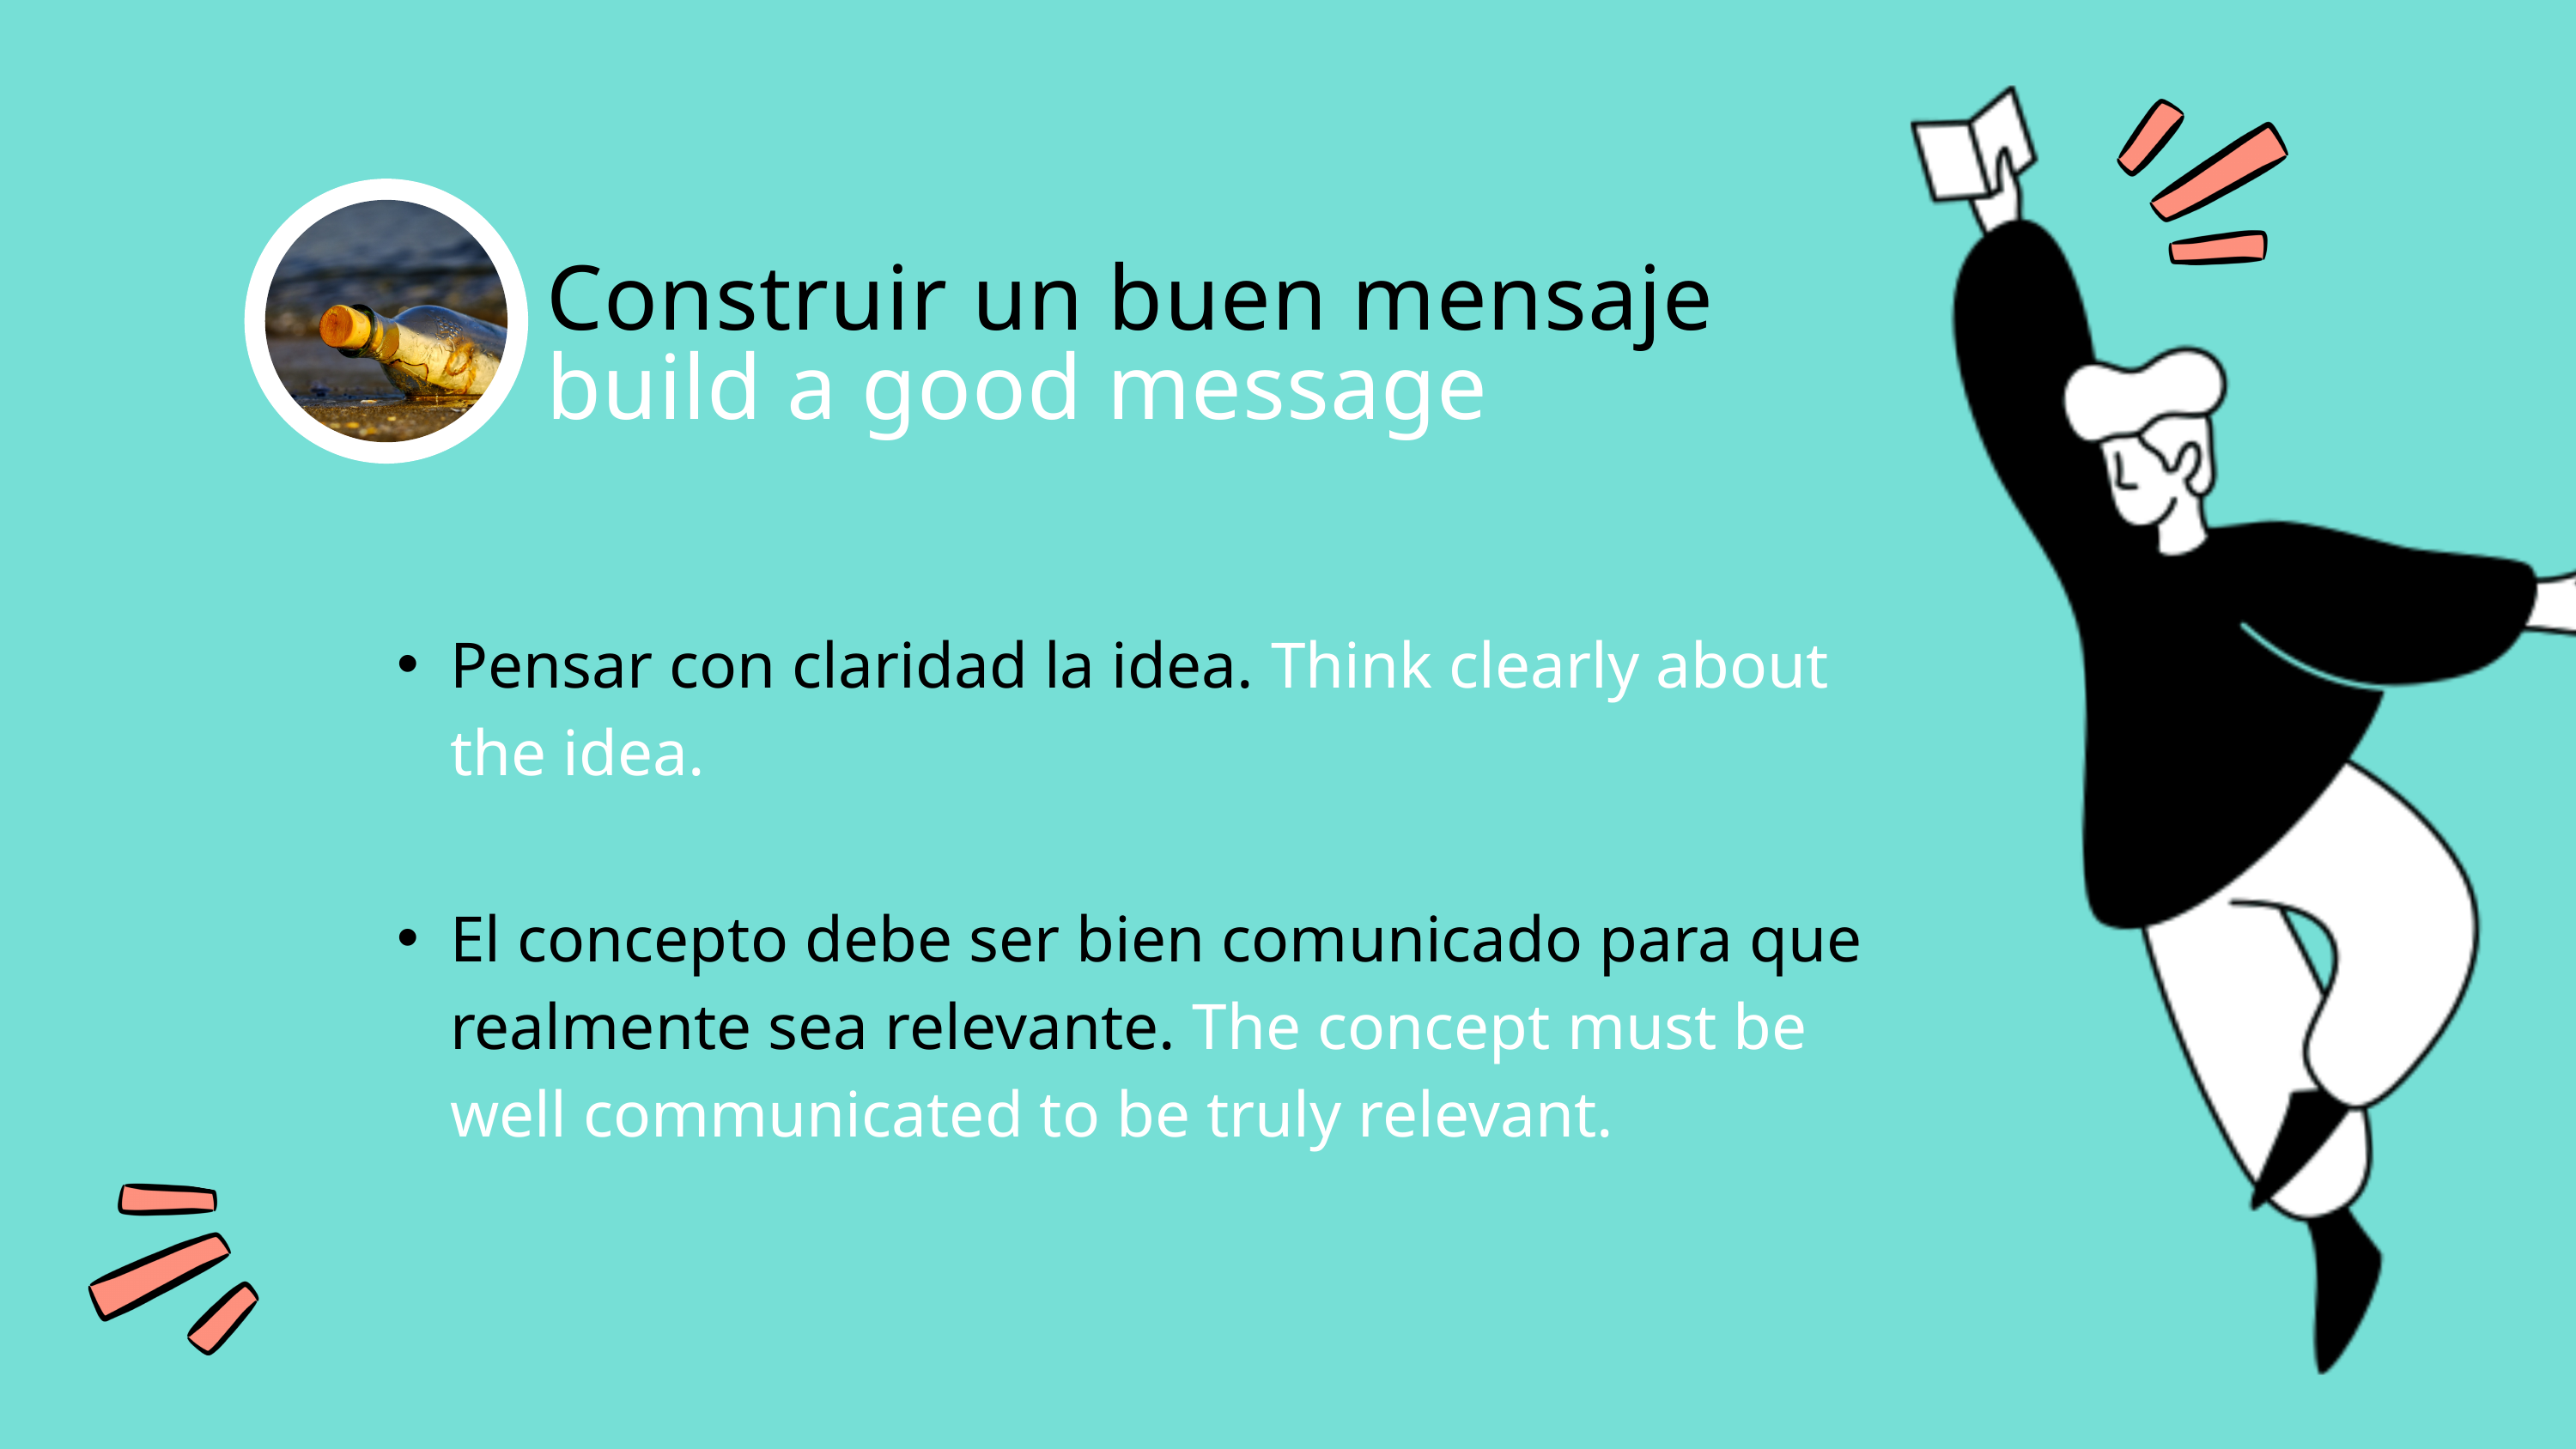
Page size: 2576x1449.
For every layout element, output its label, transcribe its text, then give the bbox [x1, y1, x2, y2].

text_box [264, 199, 508, 443]
text_box El concepto debe ser bien comunicado para que realmente sea relevante. The concept must be well communicated to be truly relevant. [343, 886, 1909, 1150]
picture [81, 1173, 275, 1361]
text_box Construir un buen mensaje build a good message [546, 258, 1933, 438]
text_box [243, 178, 530, 464]
text_box Pensar con claridad la idea. Think clearly about the idea. [343, 612, 1909, 788]
picture [1911, 60, 2576, 1390]
